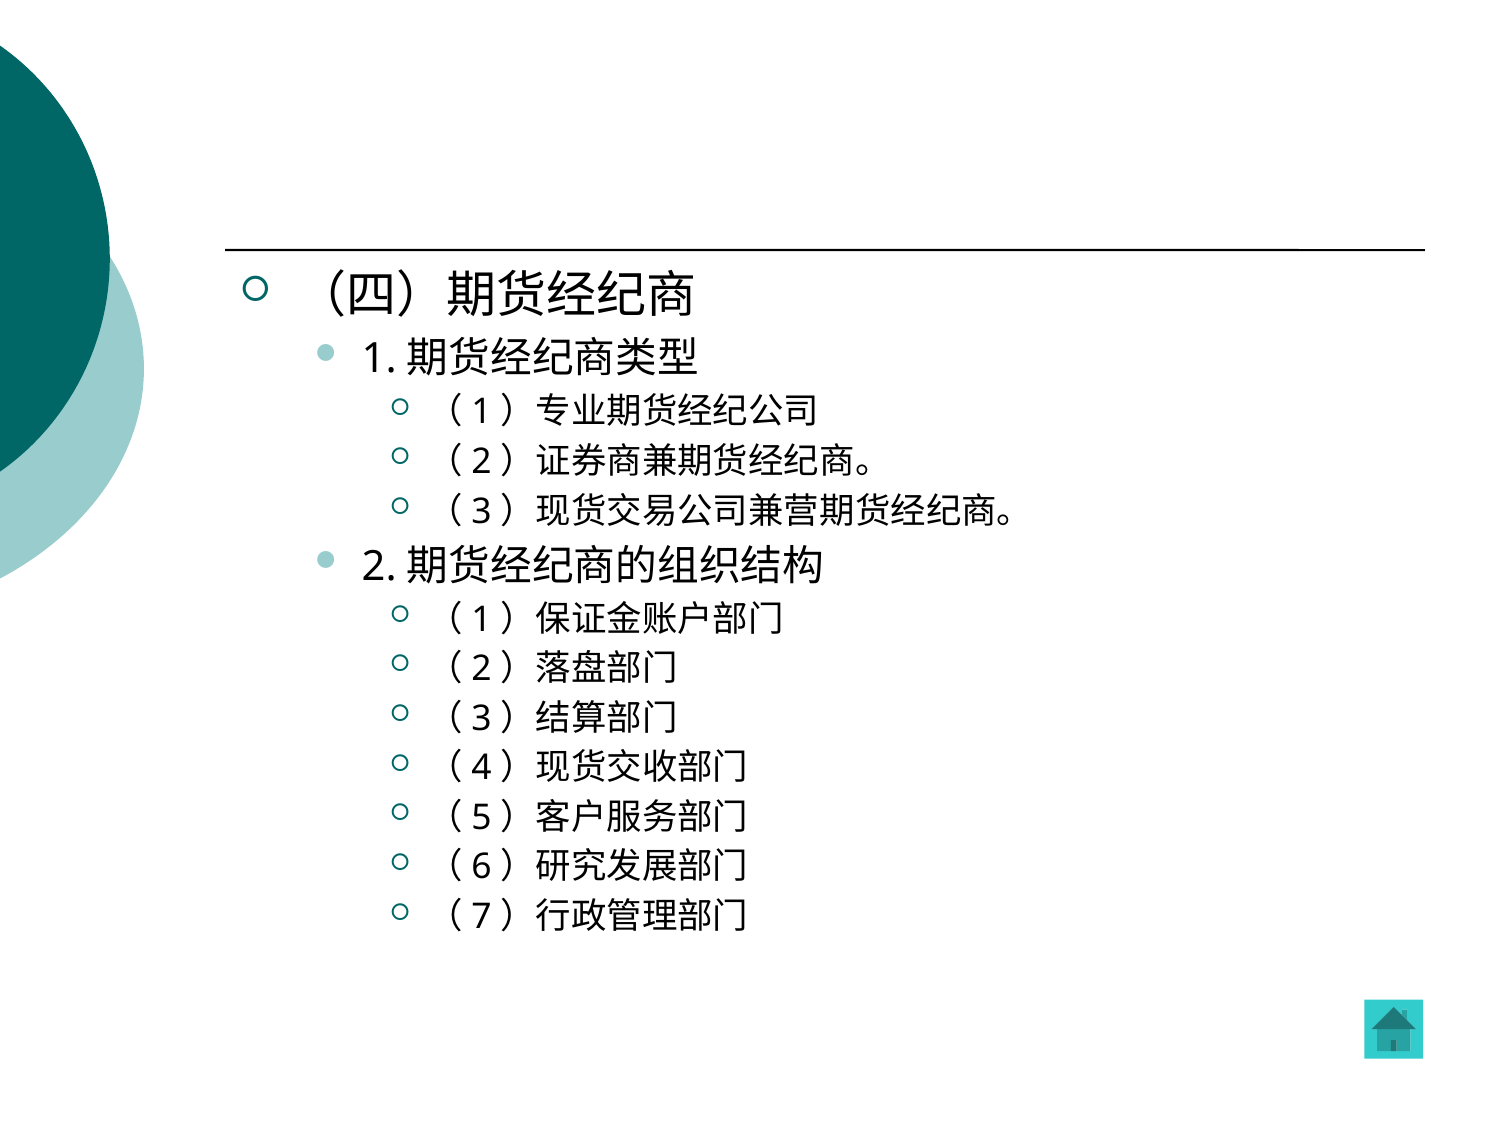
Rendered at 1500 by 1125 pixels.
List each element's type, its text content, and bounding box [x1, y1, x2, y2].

text_box [1364, 999, 1424, 1059]
list （四）期货经纪商 1.期货经纪商类型 （1）专业期货经纪公司 （2）证券商兼期货经纪商。 （3）现货交易公司兼营期货经纪商。 2.期货经纪商的组织结构 （1）保证金账户部门 （2）落盘部门 （3）结算部门 （4）现货交收部门 （5）客户服务部门 （6）研究发展部门 （7）行政管理部门 [224, 255, 1425, 965]
